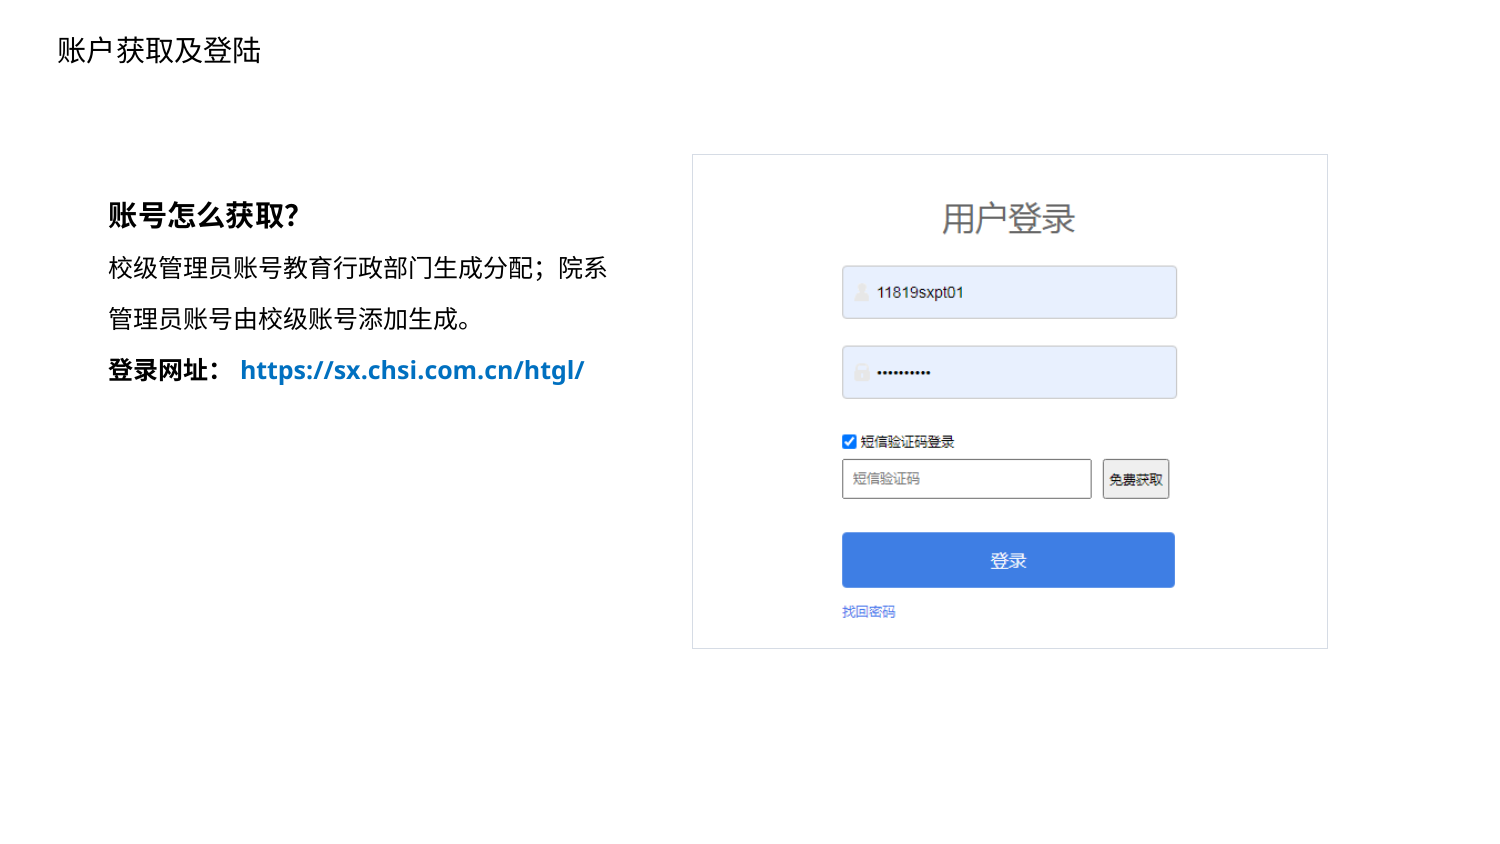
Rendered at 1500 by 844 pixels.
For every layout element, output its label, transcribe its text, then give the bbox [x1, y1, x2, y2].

text_box 账号怎么获取？ 校级管理员账号教育行政部门生成分配；院系管理员账号由校级账号添加生成。 登录网址：https://sx.chsi.com.cn/htgl/ [94, 154, 638, 346]
picture [692, 154, 1328, 649]
title 账户获取及登陆 [42, 11, 939, 77]
